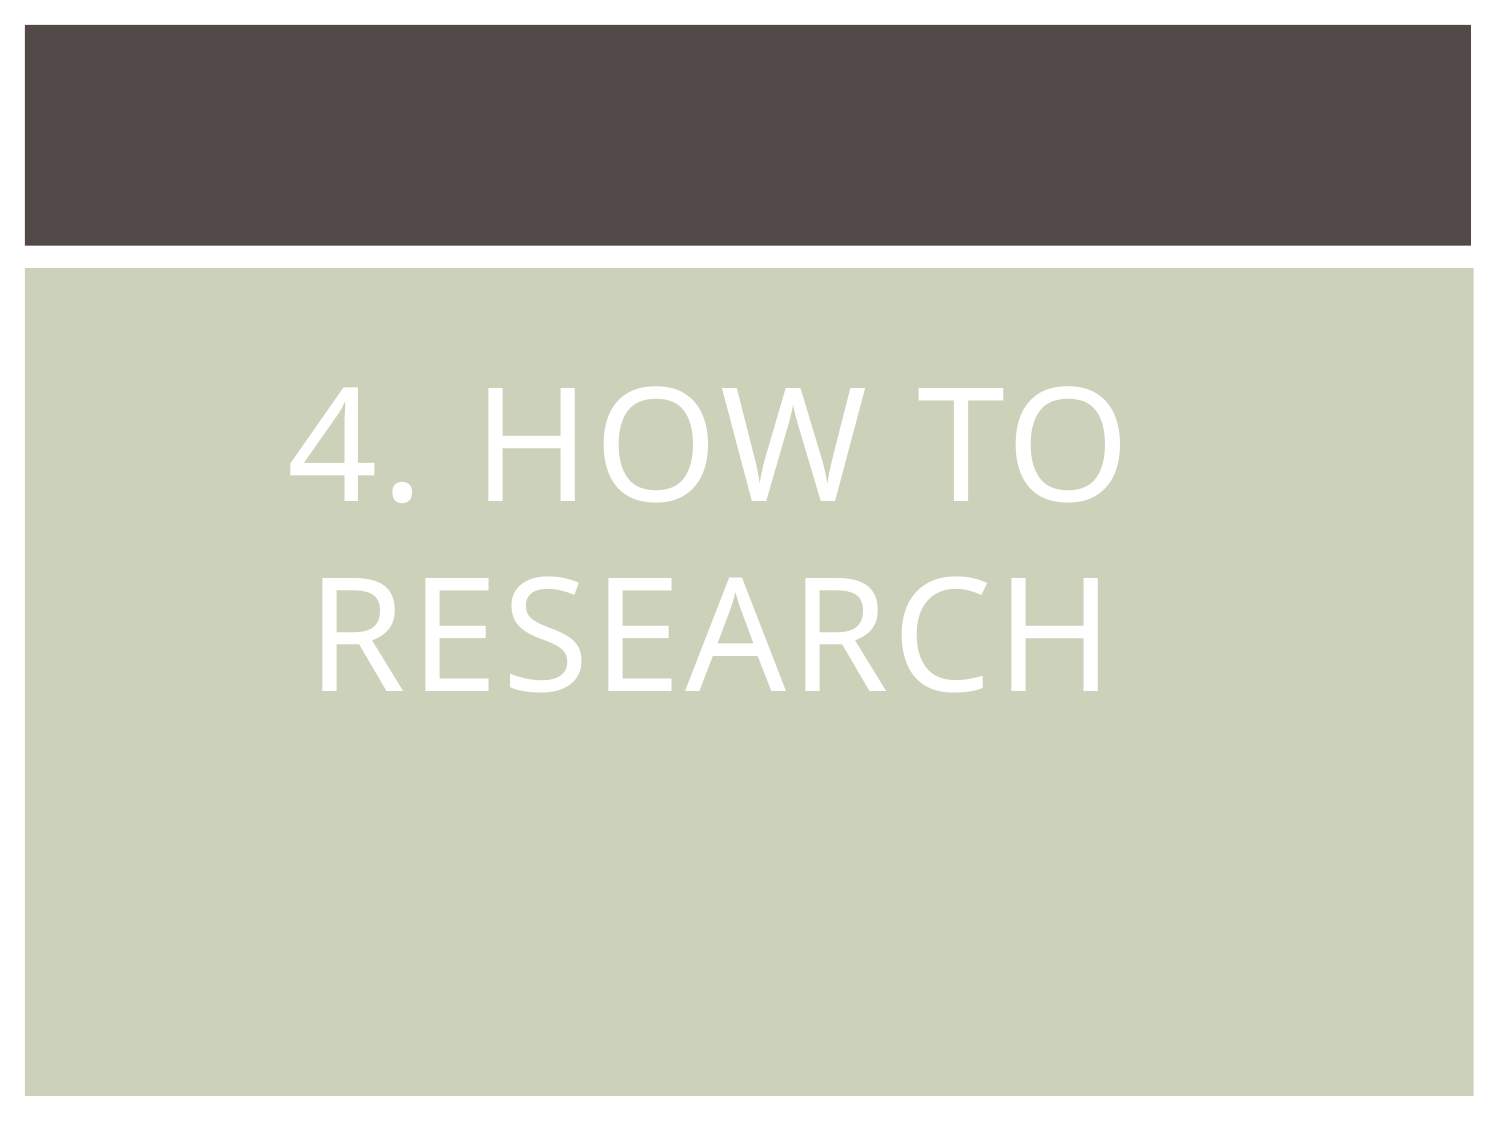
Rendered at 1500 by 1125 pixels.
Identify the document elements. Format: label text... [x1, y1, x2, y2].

text_box 4. How to research [158, 439, 1265, 627]
